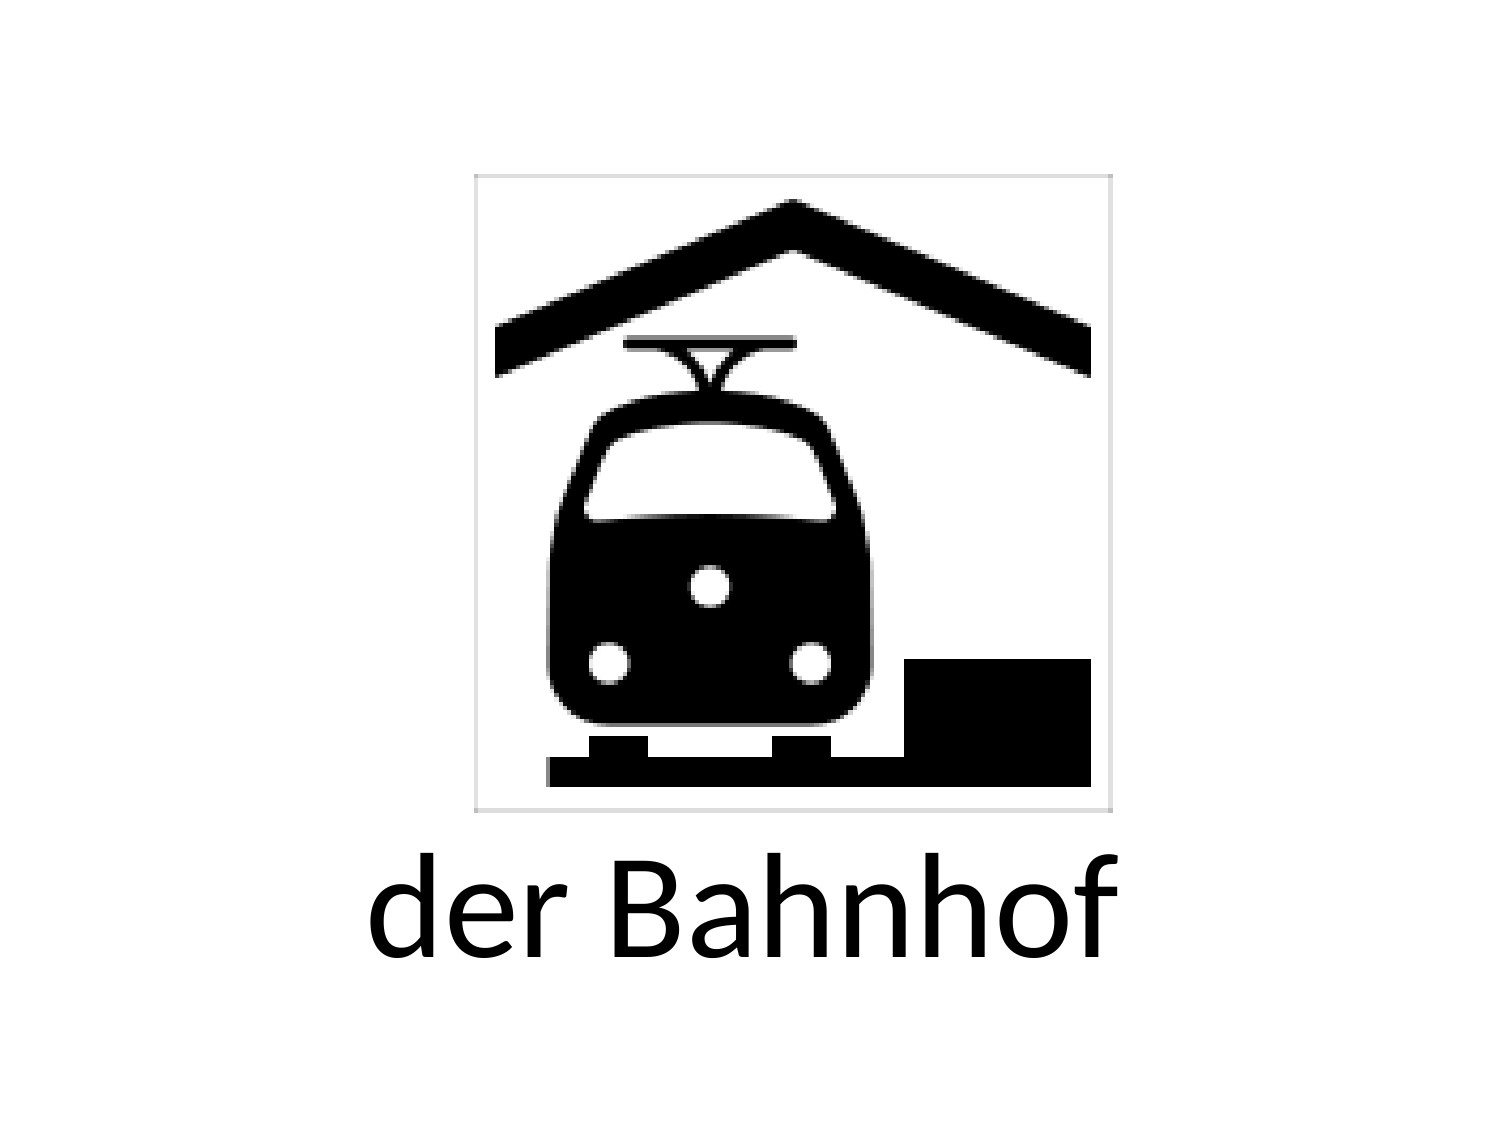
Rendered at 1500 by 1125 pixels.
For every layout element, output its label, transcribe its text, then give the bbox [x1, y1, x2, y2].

picture [474, 174, 1113, 813]
text_box der Bahnhof [0, 799, 1500, 995]
